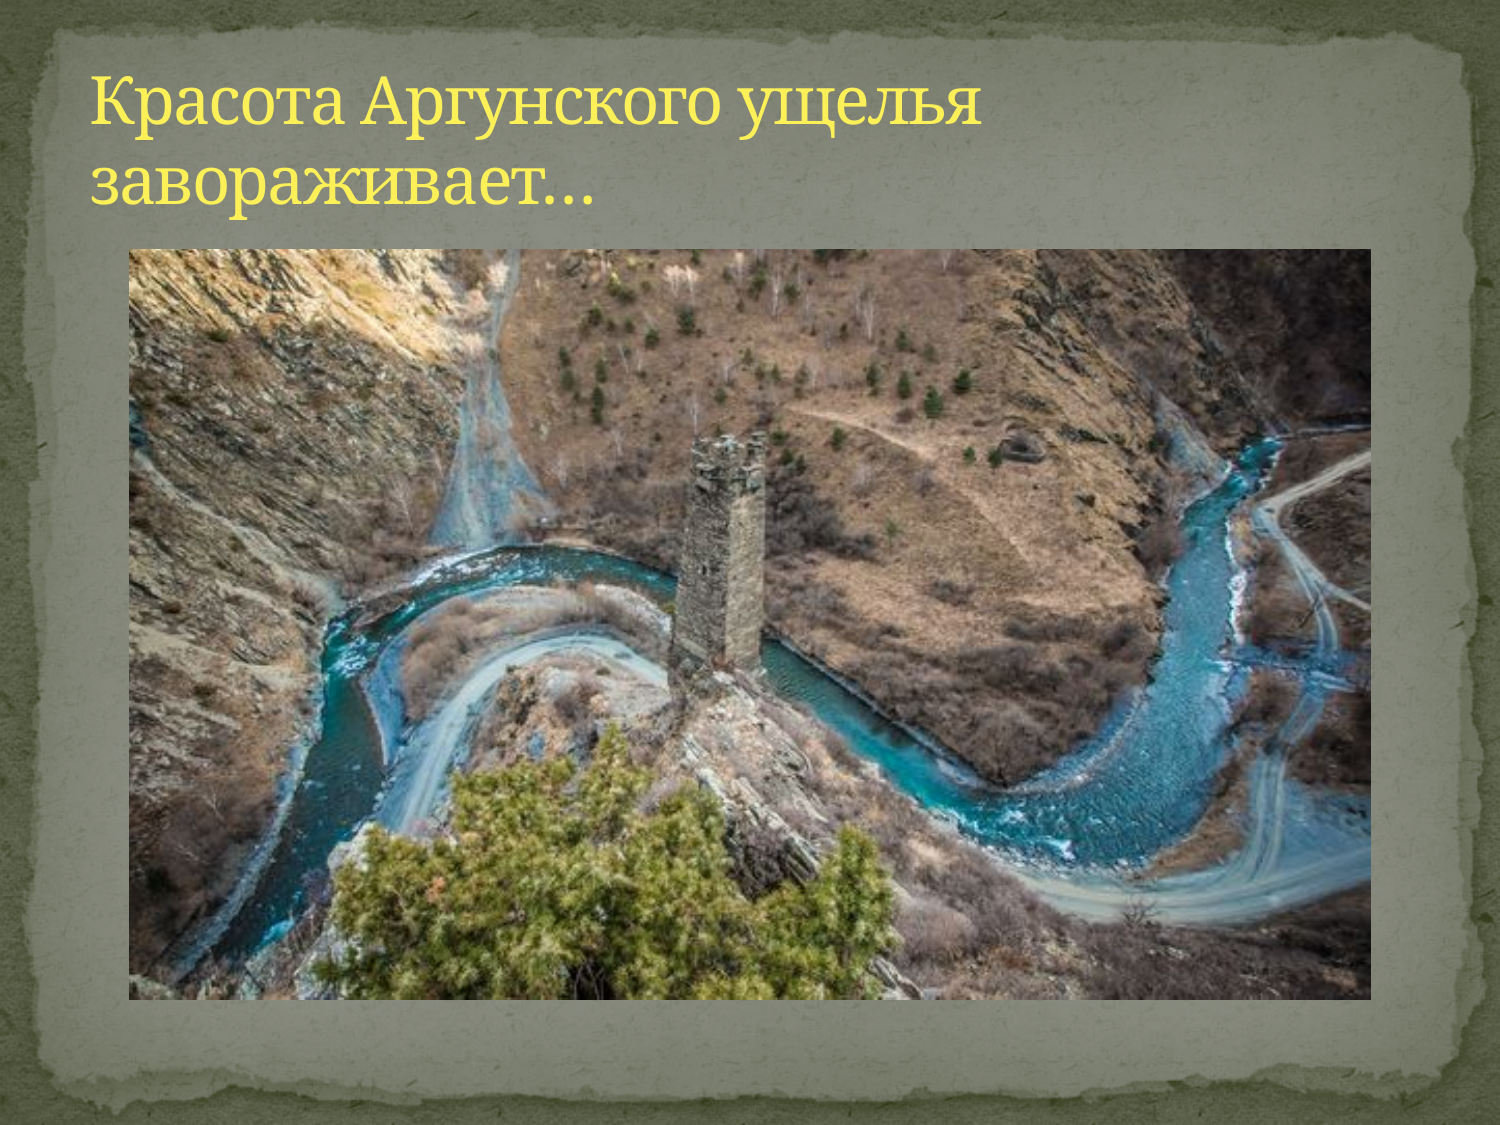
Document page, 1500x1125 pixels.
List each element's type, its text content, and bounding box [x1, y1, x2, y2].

title Красота Аргунского ущелья завораживает… [74, 24, 1425, 225]
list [132, 252, 1369, 998]
